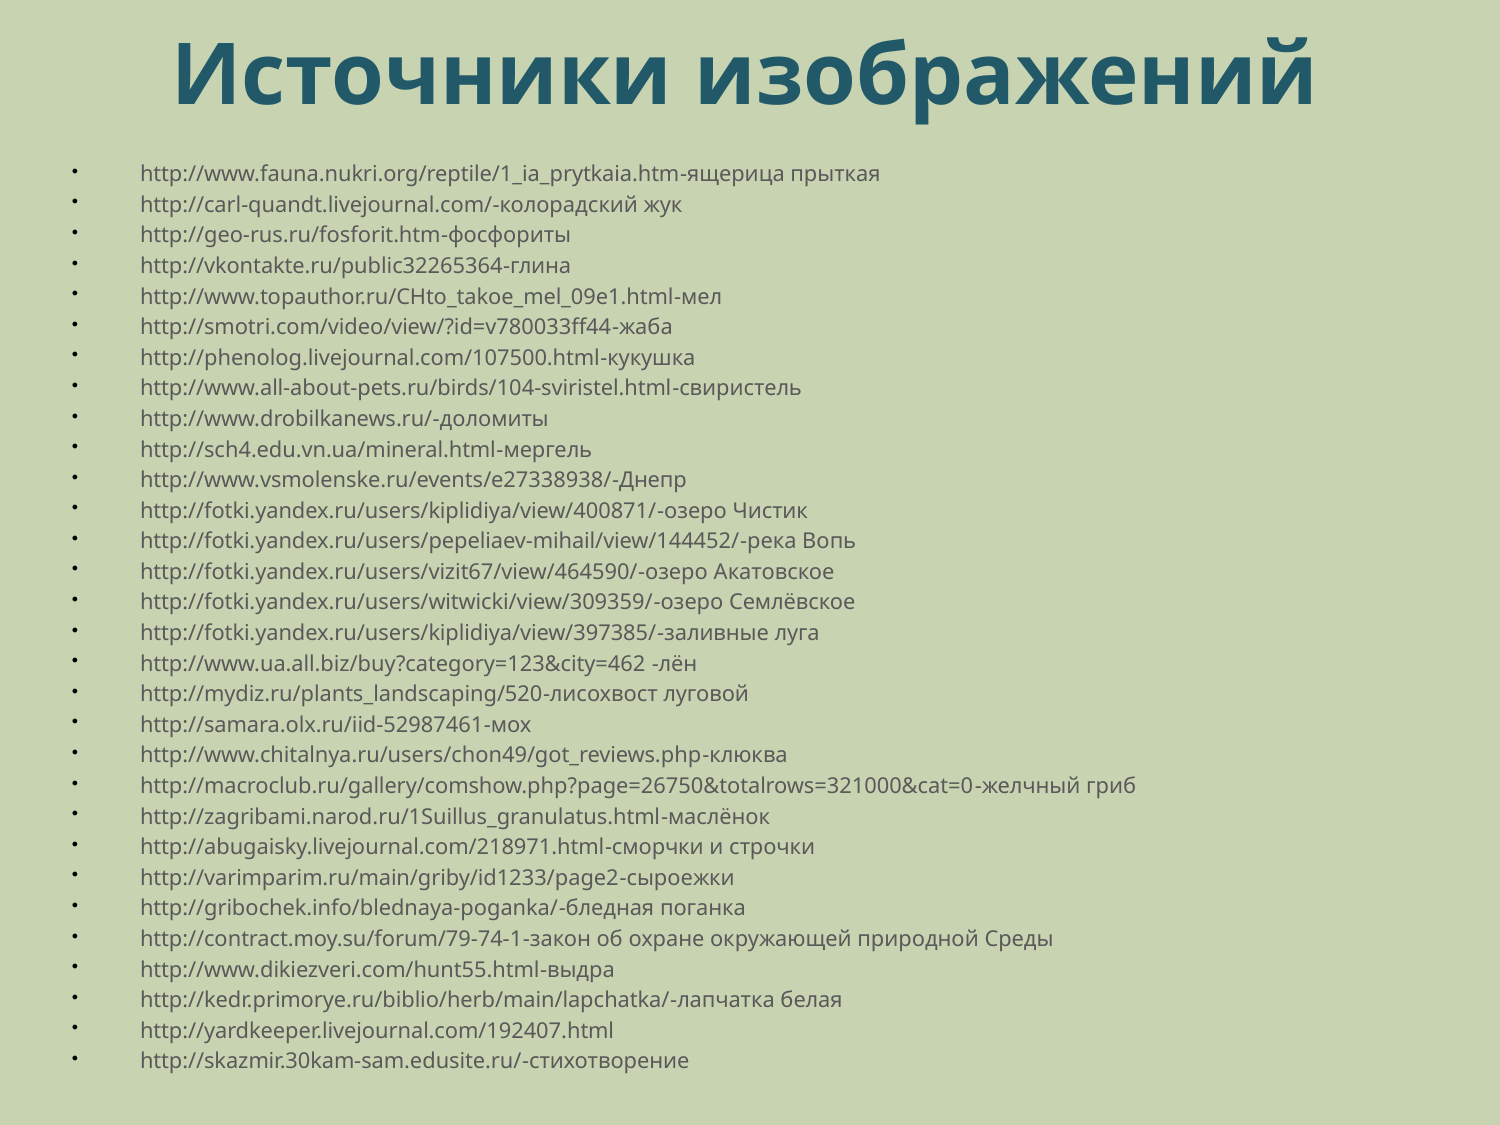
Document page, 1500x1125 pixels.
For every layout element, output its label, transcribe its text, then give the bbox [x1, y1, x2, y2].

list http://www.fauna.nukri.org/reptile/1_ia_prytkaia.htm-ящерица прыткая http://carl-quandt.livejournal.com/-колорадский жук http://geo-rus.ru/fosforit.htm-фосфориты http://vkontakte.ru/public32265364-глина http://www.topauthor.ru/CHto_takoe_mel_09e1.html-мел http://smotri.com/video/view/?id=v780033ff44-жаба http://phenolog.livejournal.com/107500.html-кукушка http://www.all-about-pets.ru/birds/104-sviristel.html-свиристель http://www.drobilkanews.ru/-доломиты http://sch4.edu.vn.ua/mineral.html-мергель http://www.vsmolenske.ru/events/e27338938/-Днепр http://fotki.yandex.ru/users/kiplidiya/view/400871/-озеро Чистик http://fotki.yandex.ru/users/pepeliaev-mihail/view/144452/-река Вопь http://fotki.yandex.ru/users/vizit67/view/464590/-озеро Акатовское http://fotki.yandex.ru/users/witwicki/view/309359/-озеро Семлёвское http://fotki.yandex.ru/users/kiplidiya/view/397385/-заливные луга http://www.ua.all.biz/buy?category=123&city=462 -лён http://mydiz.ru/plants_landscaping/520-лисохвост луговой http://samara.olx.ru/iid-52987461-мох http://www.chitalnya.ru/users/chon49/got_reviews.php-клюква http://macroclub.ru/gallery/comshow.php?page=26750&totalrows=321000&cat=0-желчный гриб http://zagribami.narod.ru/1Suillus_granulatus.html-маслёнок http://abugaisky.livejournal.com/218971.html-сморчки и строчки http://varimparim.ru/main/griby/id1233/page2-сыроежки http://gribochek.info/blednaya-poganka/-бледная поганка http://contract.moy.su/forum/79-74-1-закон об охране окружающей природной Среды http://www.dikiezveri.com/hunt55.html-выдра http://kedr.primorye.ru/biblio/herb/main/lapchatka/-лапчатка белая http://yardkeeper.livejournal.com/192407.html http://skazmir.30kam-sam.edusite.ru/-стихотворение [35, 152, 1432, 1020]
title Источники изображений [70, 0, 1421, 141]
